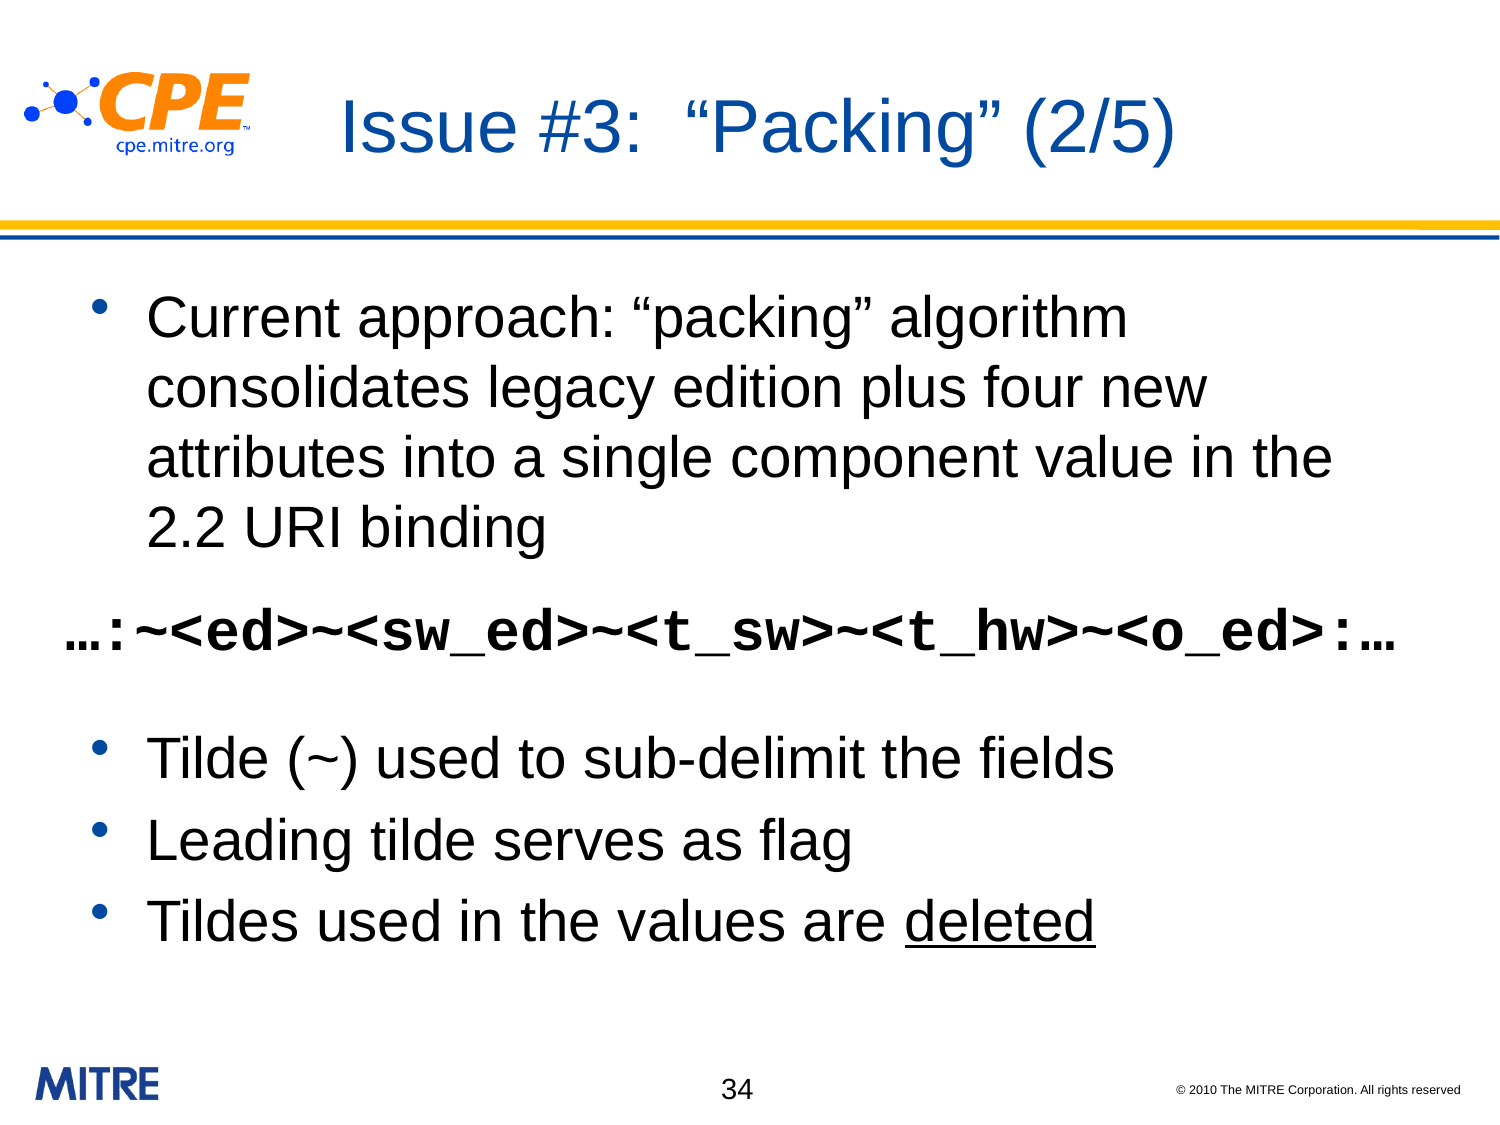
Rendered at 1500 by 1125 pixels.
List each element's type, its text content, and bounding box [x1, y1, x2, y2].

text_box …:~<ed>~<sw_ed>~<t_sw>~<t_hw>~<o_ed>:… [50, 584, 1450, 713]
picture [30, 1064, 163, 1106]
list Current approach: “packing” algorithm consolidates legacy edition plus four new attributes into a single component value in the 2.2 URI binding [74, 271, 1426, 576]
title Issue #3: “Packing” (2/5) [324, 44, 1438, 201]
slide_number 34 [562, 1062, 913, 1113]
picture [24, 72, 250, 156]
text_box Tilde (~) used to sub-delimit the fields Leading tilde serves as flag Tildes used in the values are deleted [74, 712, 1425, 1016]
